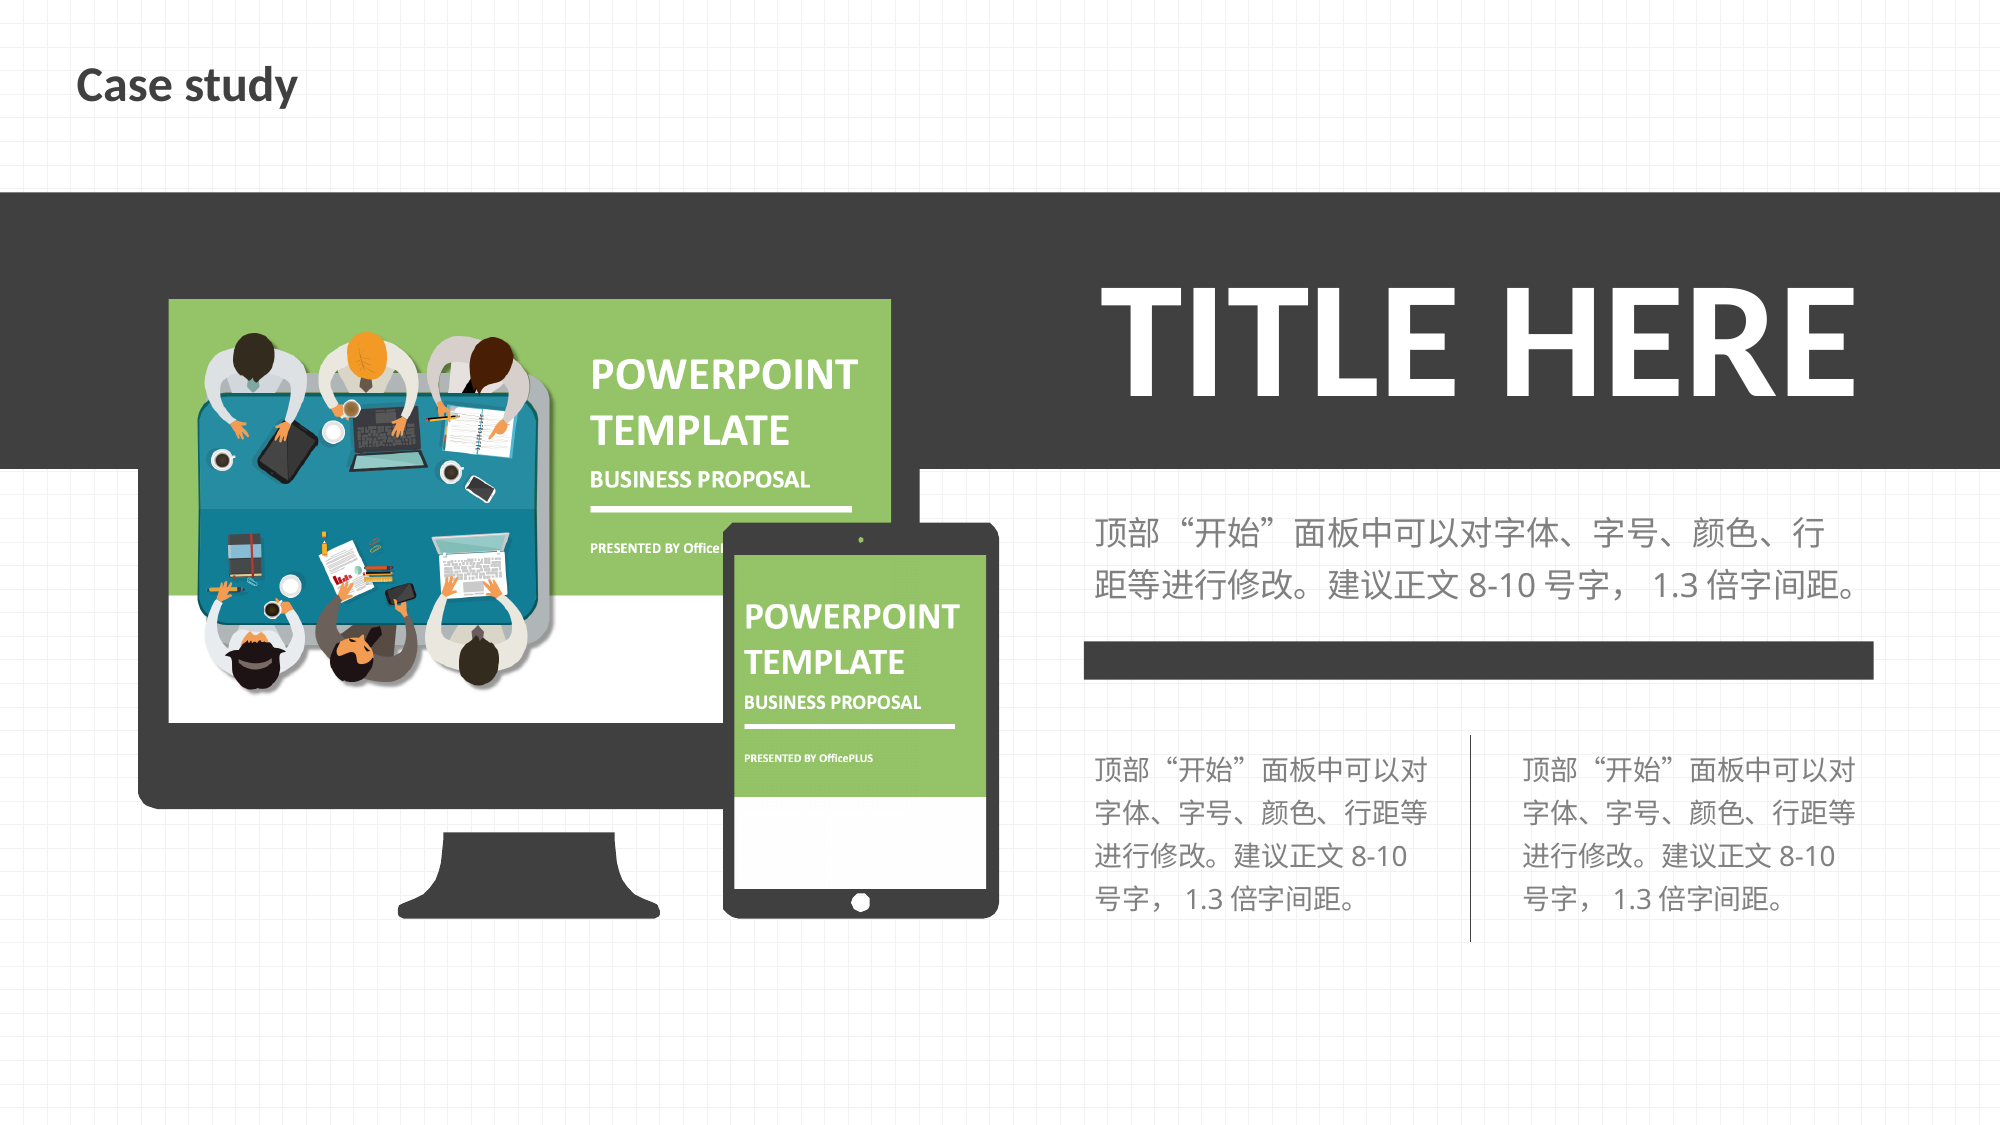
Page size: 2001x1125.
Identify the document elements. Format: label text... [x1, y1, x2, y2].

text_box 顶部“开始”面板中可以对字体、字号、颜色、行距等进行修改。建议正文8-10号字，1.3倍字间距。 [1079, 492, 1874, 611]
text_box 顶部“开始”面板中可以对字体、字号、颜色、行距等进行修改。建议正文8-10号字，1.3倍字间距。 [1507, 734, 1874, 923]
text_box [138, 269, 920, 919]
text_box TITLE HERE [1079, 219, 1934, 440]
text_box [1083, 640, 1875, 681]
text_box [722, 522, 1000, 919]
list Case study [61, 41, 861, 130]
text_box 顶部“开始”面板中可以对字体、字号、颜色、行距等进行修改。建议正文8-10号字，1.3倍字间距。 [1079, 734, 1446, 923]
